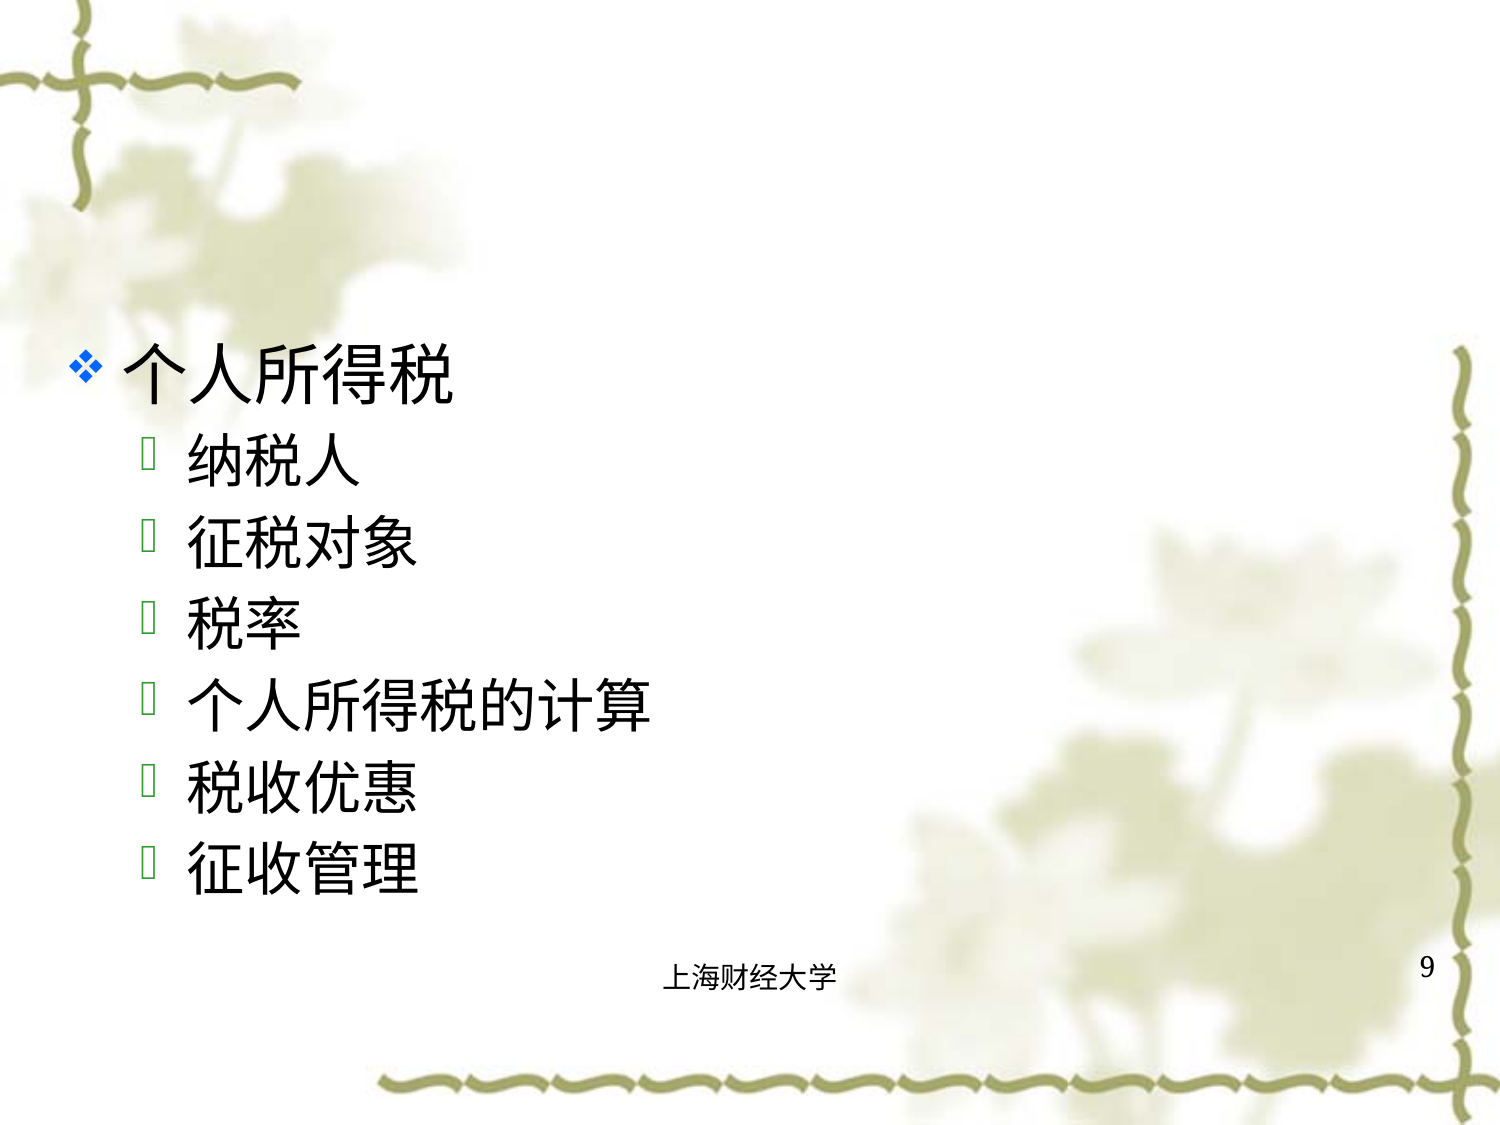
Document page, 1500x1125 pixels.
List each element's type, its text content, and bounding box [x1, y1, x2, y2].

picture [0, 0, 1500, 1125]
list 个人所得税 纳税人 征税对象 税率 个人所得税的计算 税收优惠 征收管理 [49, 324, 1452, 963]
footer 上海财经大学 [512, 952, 988, 1066]
slide_number 9 [1074, 940, 1451, 1066]
